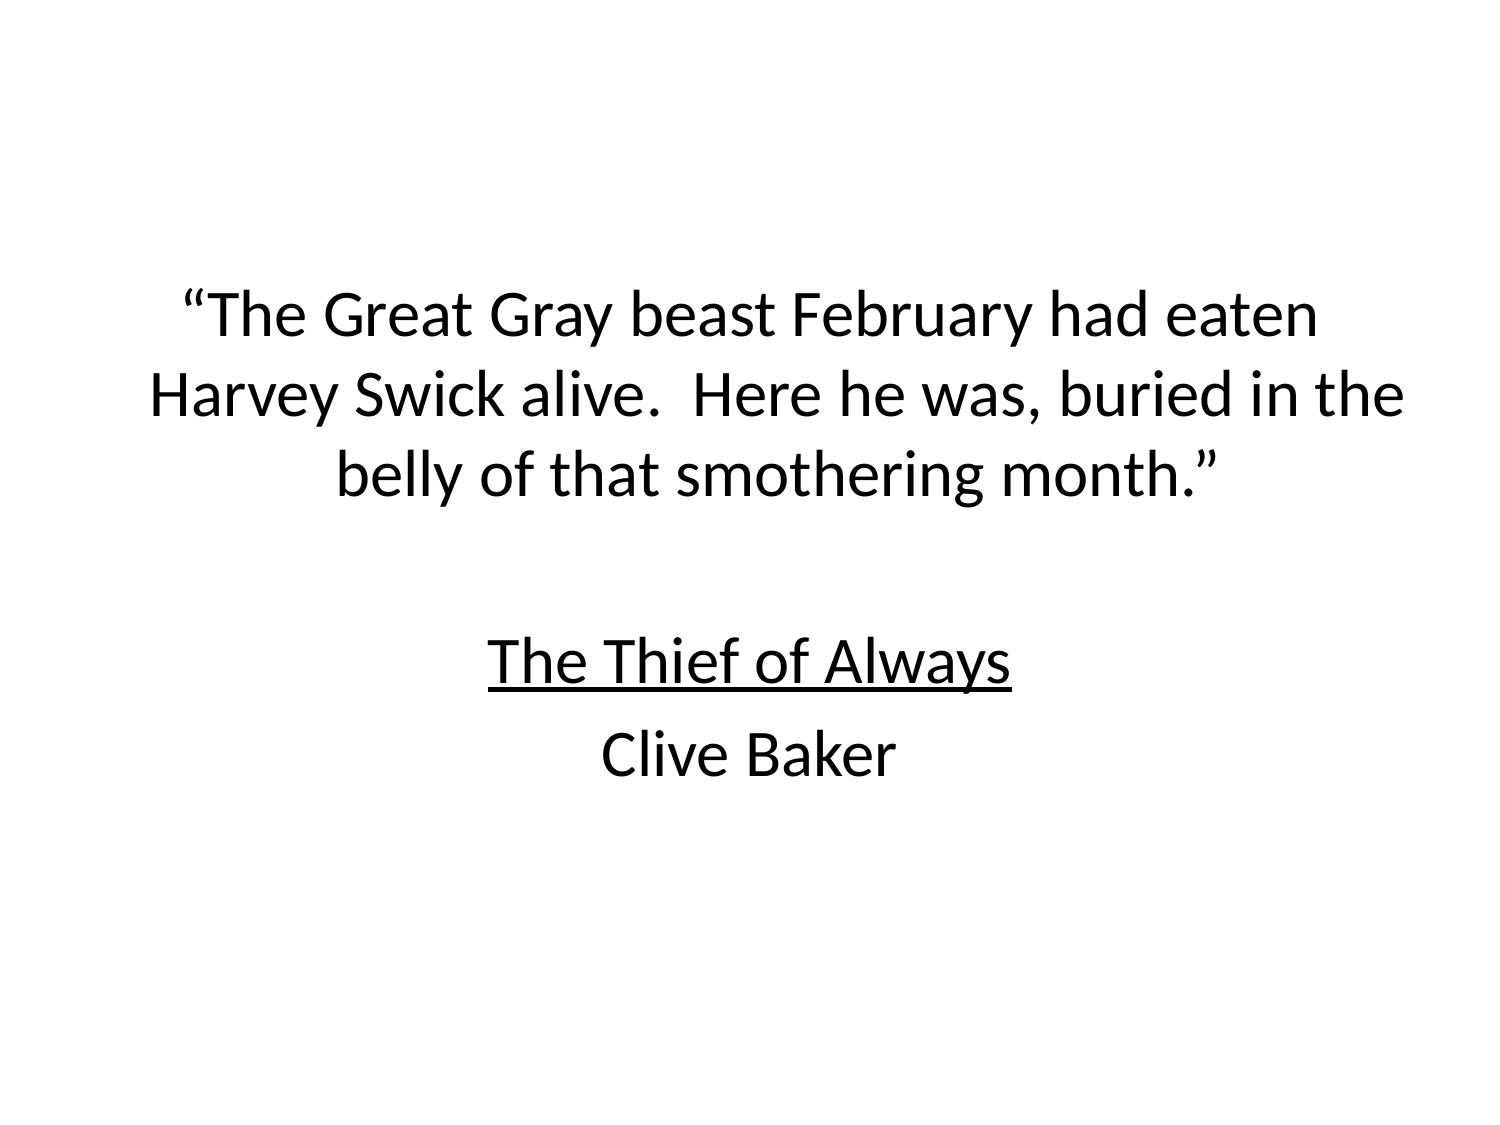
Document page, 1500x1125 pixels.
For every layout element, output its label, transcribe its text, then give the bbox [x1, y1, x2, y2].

list “The Great Gray beast February had eaten Harvey Swick alive. Here he was, buried in the belly of that smothering month.” The Thief of Always Clive Baker [75, 262, 1425, 1005]
